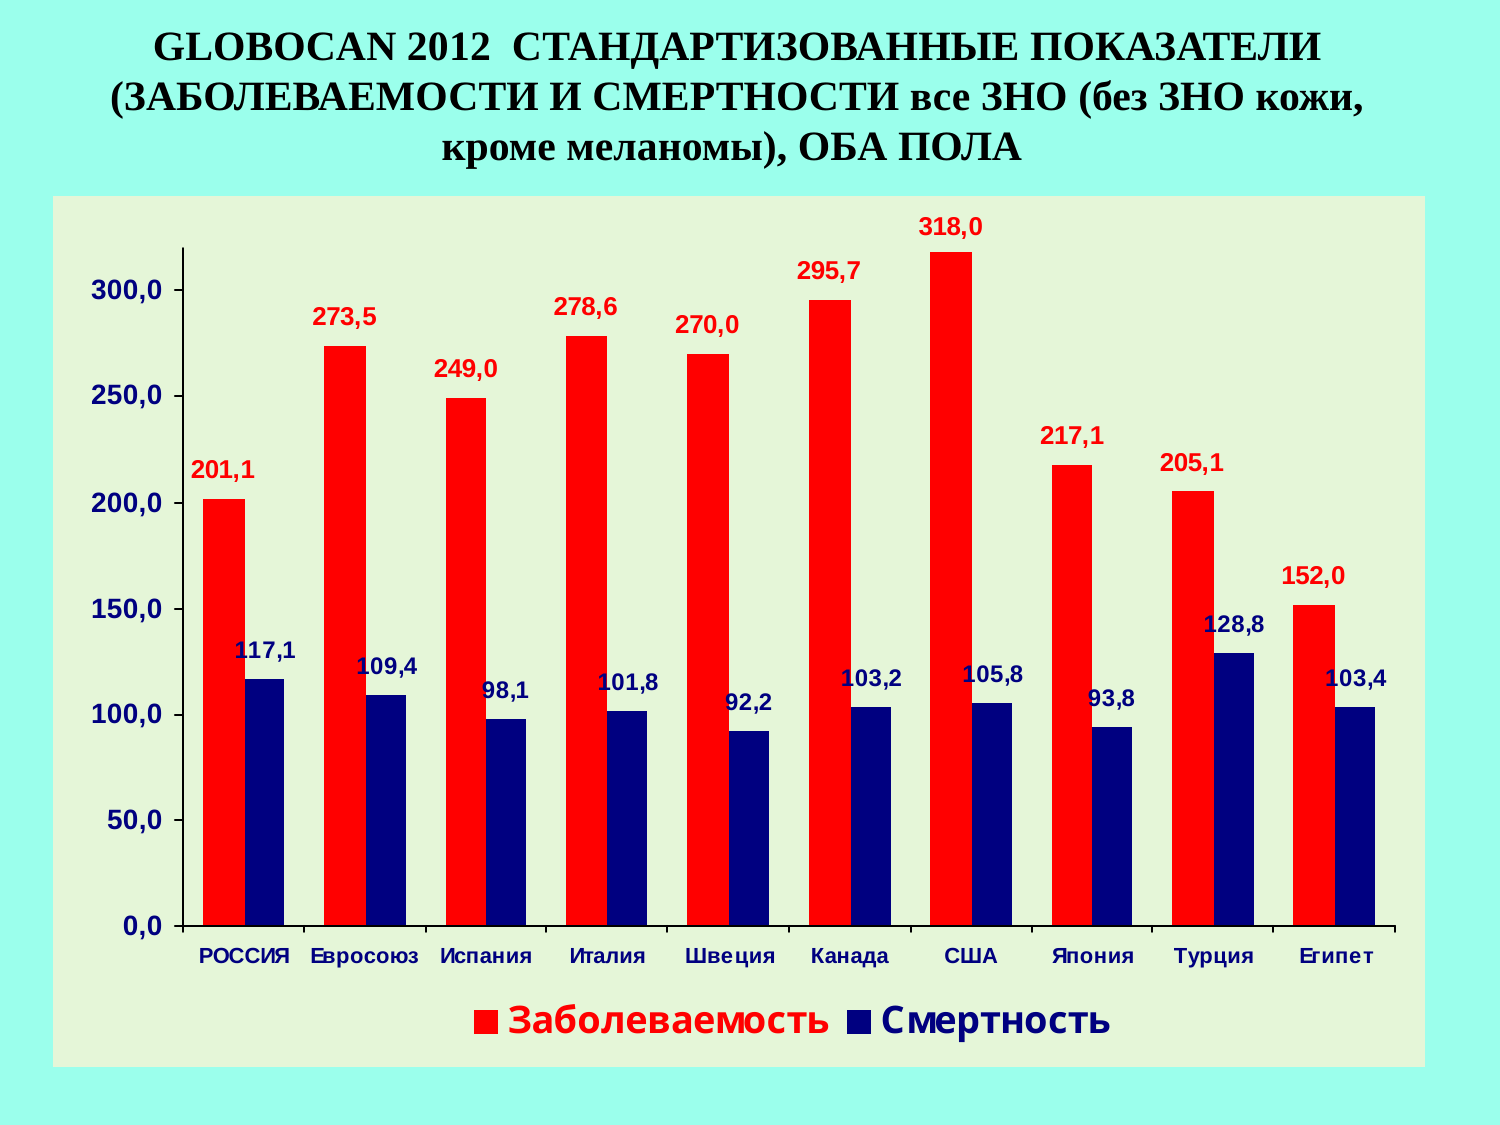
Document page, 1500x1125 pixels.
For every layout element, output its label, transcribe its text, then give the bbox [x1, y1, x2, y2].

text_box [52, 196, 1426, 1068]
title GLOBOCAN 2012 СТАНДАРТИЗОВАННЫЕ ПОКАЗАТЕЛИ (ЗАБОЛЕВАЕМОСТИ И СМЕРТНОСТИ все ЗНО (без ЗНО кожи, кроме меланомы), ОБА ПОЛА [62, 0, 1413, 188]
